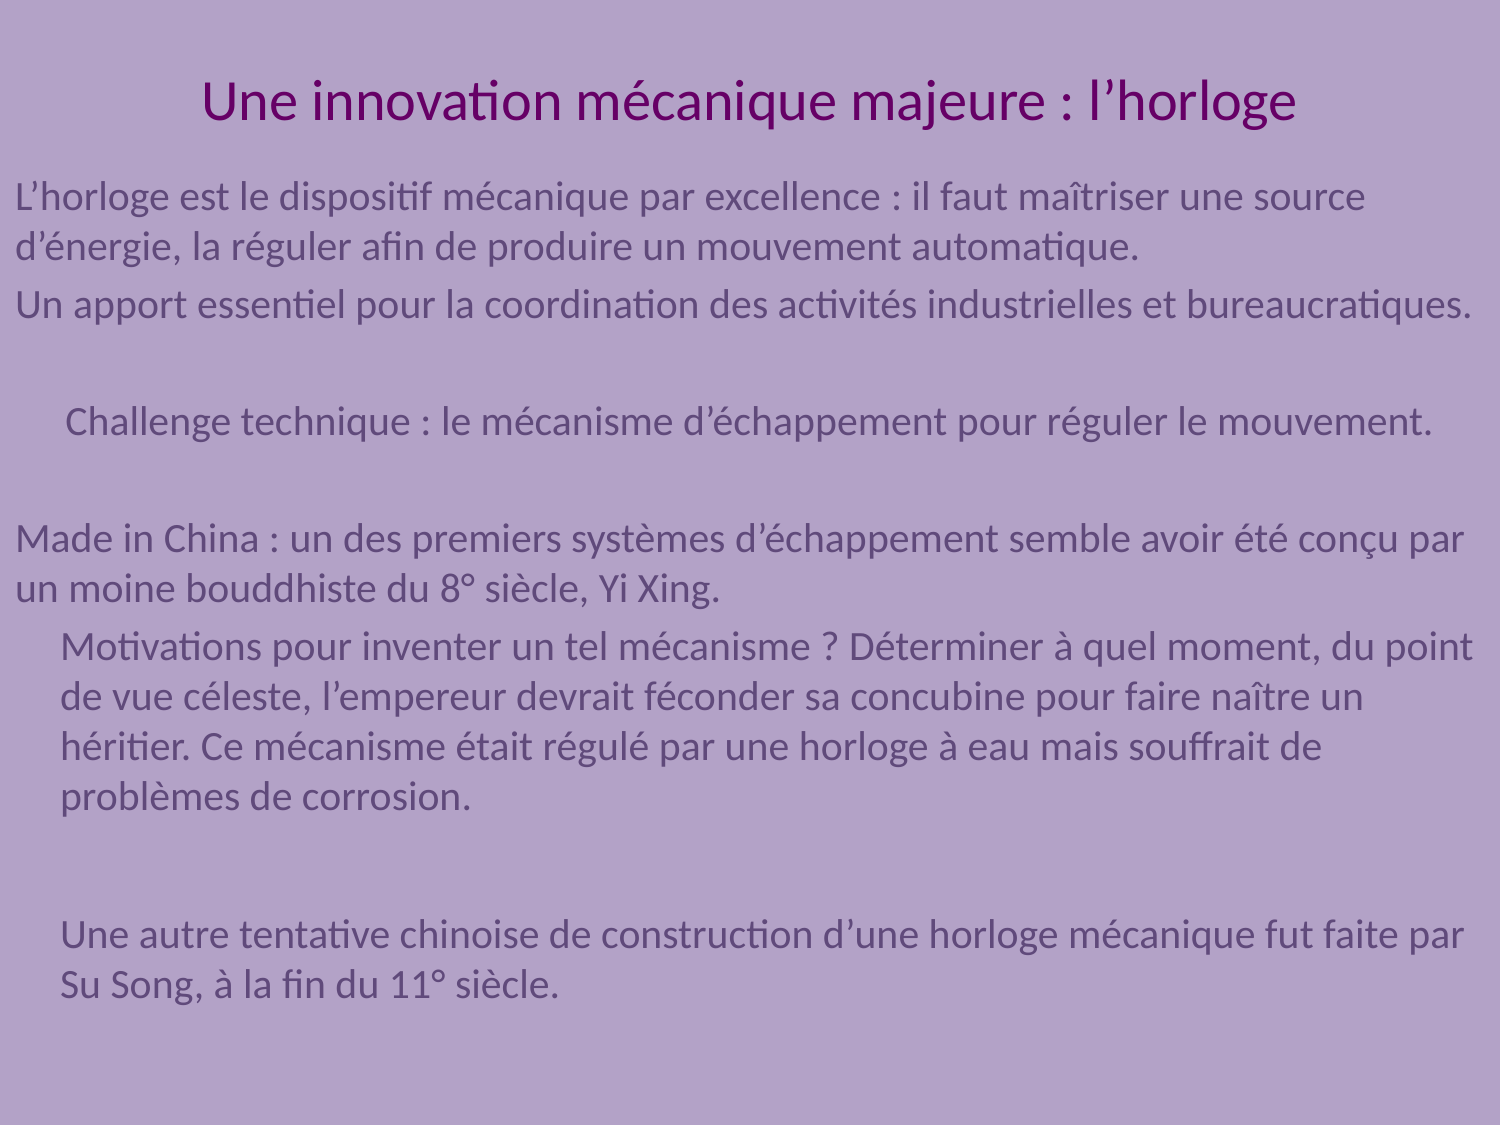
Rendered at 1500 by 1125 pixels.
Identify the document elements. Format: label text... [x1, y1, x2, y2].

list L’horloge est le dispositif mécanique par excellence : il faut maîtriser une source d’énergie, la réguler afin de produire un mouvement automatique. Un apport essentiel pour la coordination des activités industrielles et bureaucratiques. Challenge technique : le mécanisme d’échappement pour réguler le mouvement. Made in China : un des premiers systèmes d’échappement semble avoir été conçu par un moine bouddhiste du 8° siècle, Yi Xing. Motivations pour inventer un tel mécanisme ? Déterminer à quel moment, du point de vue céleste, l’empereur devrait féconder sa concubine pour faire naître un héritier. Ce mécanisme était régulé par une horloge à eau mais souffrait de problèmes de corrosion. Une autre tentative chinoise de construction d’une horloge mécanique fut faite par Su Song, à la fin du 11° siècle. [0, 161, 1500, 1125]
title Une innovation mécanique majeure : l’horloge [75, 45, 1425, 149]
